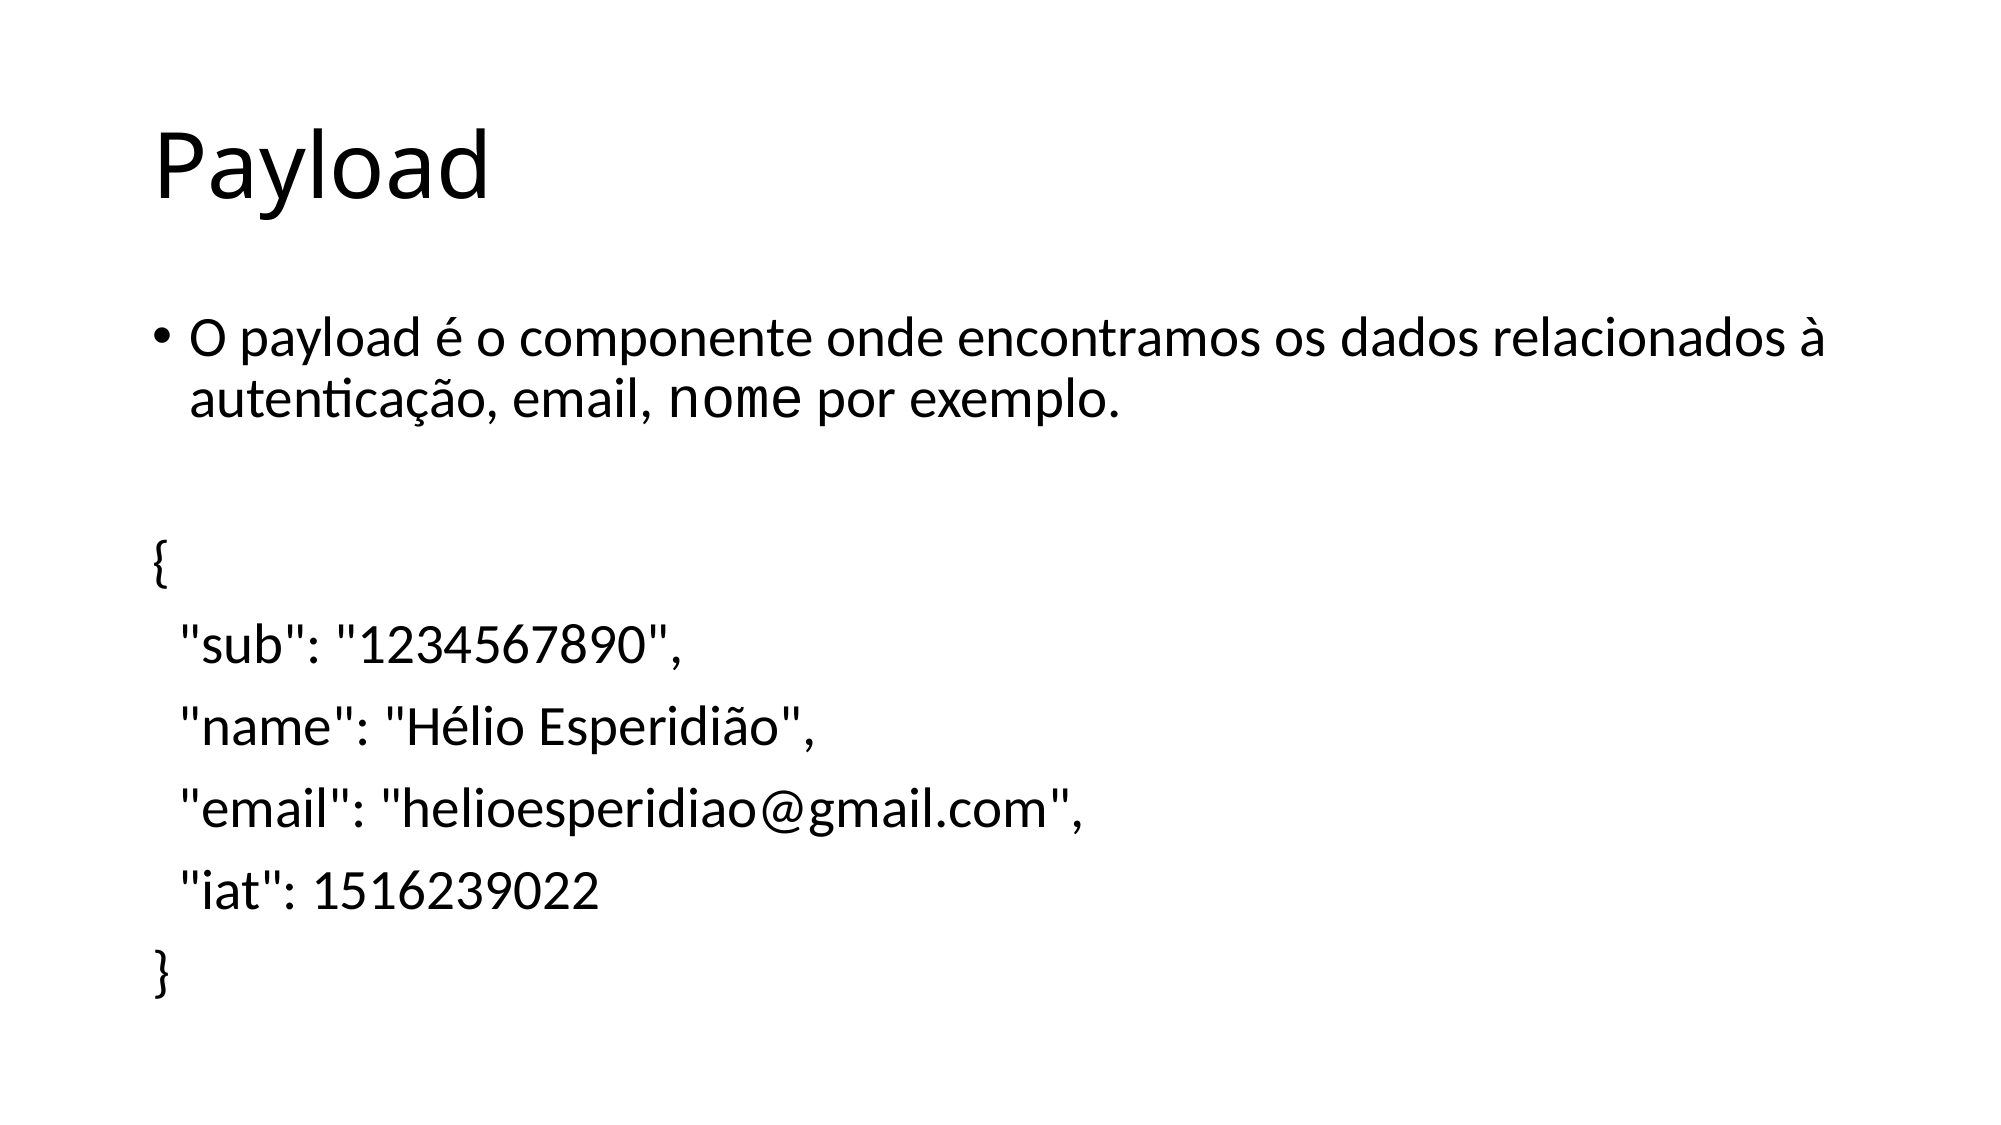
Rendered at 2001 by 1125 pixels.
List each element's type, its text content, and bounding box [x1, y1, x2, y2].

title Payload [137, 59, 1863, 278]
list O payload é o componente onde encontramos os dados relacionados à autenticação, email, nome por exemplo. { "sub": "1234567890", "name": "Hélio Esperidião", "email": "helioesperidiao@gmail.com", "iat": 1516239022 } [137, 299, 1863, 1014]
